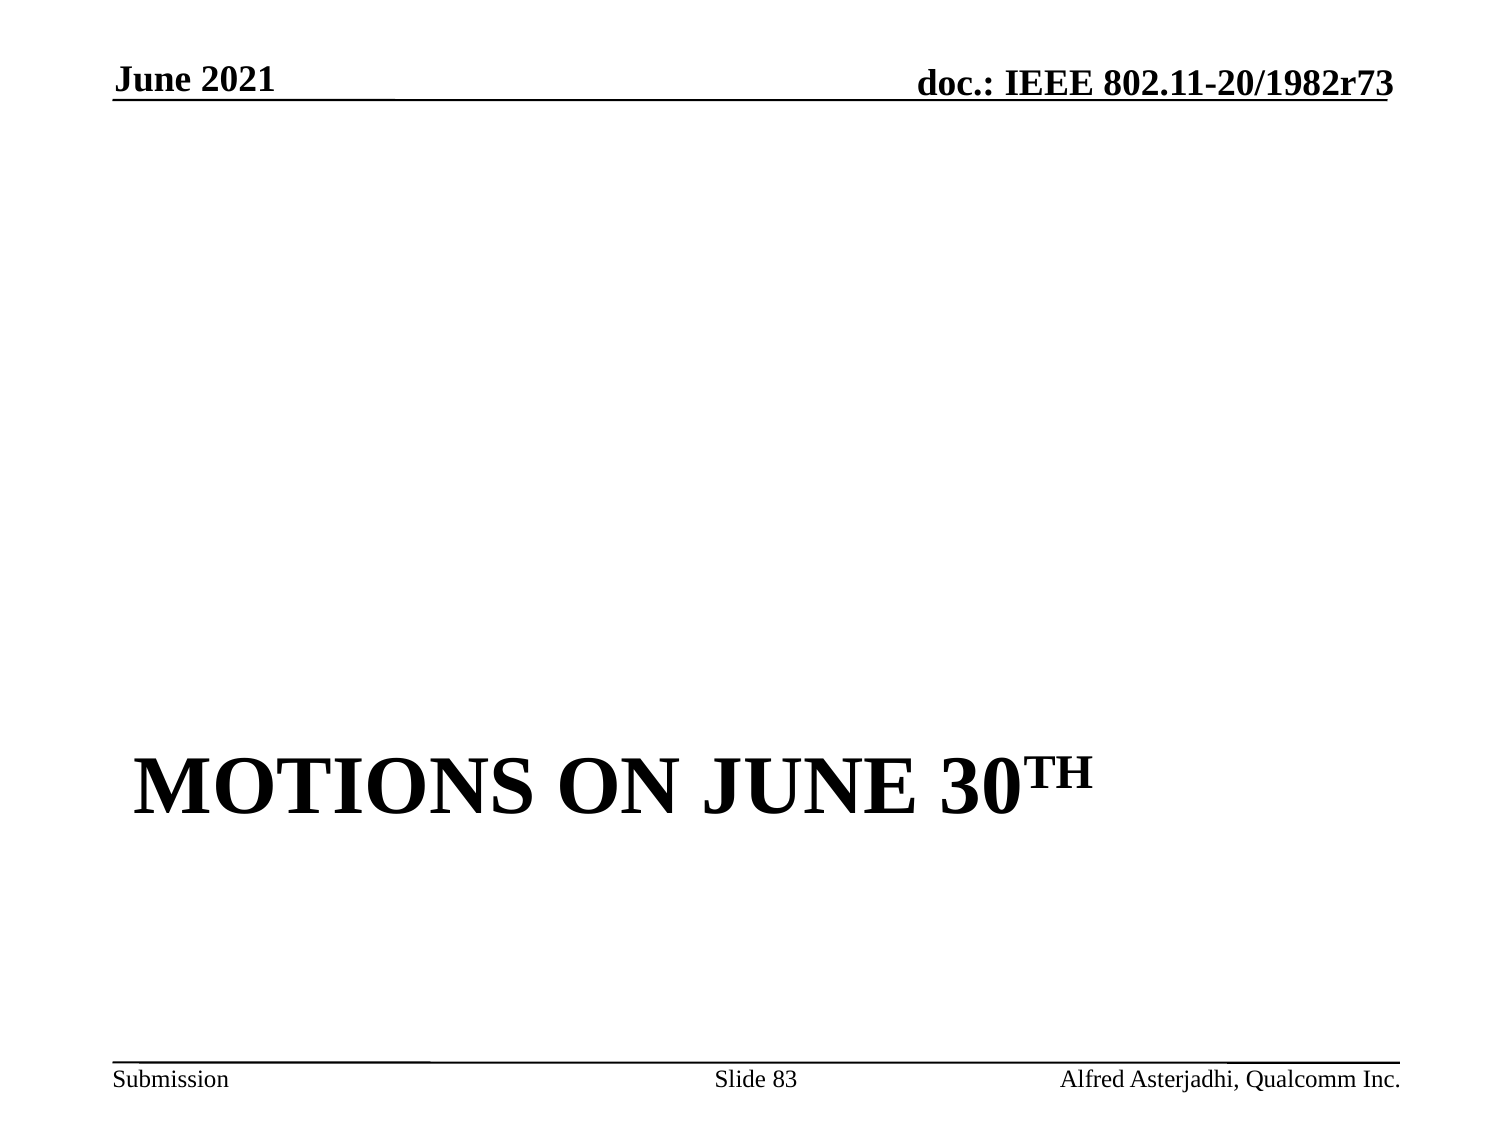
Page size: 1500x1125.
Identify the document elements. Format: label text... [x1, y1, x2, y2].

slide_number Slide 83 [712, 1061, 800, 1123]
footer Alfred Asterjadhi, Qualcomm Inc. [878, 1061, 1402, 1093]
title Motions on June 30th [118, 722, 1394, 947]
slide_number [114, 54, 423, 100]
